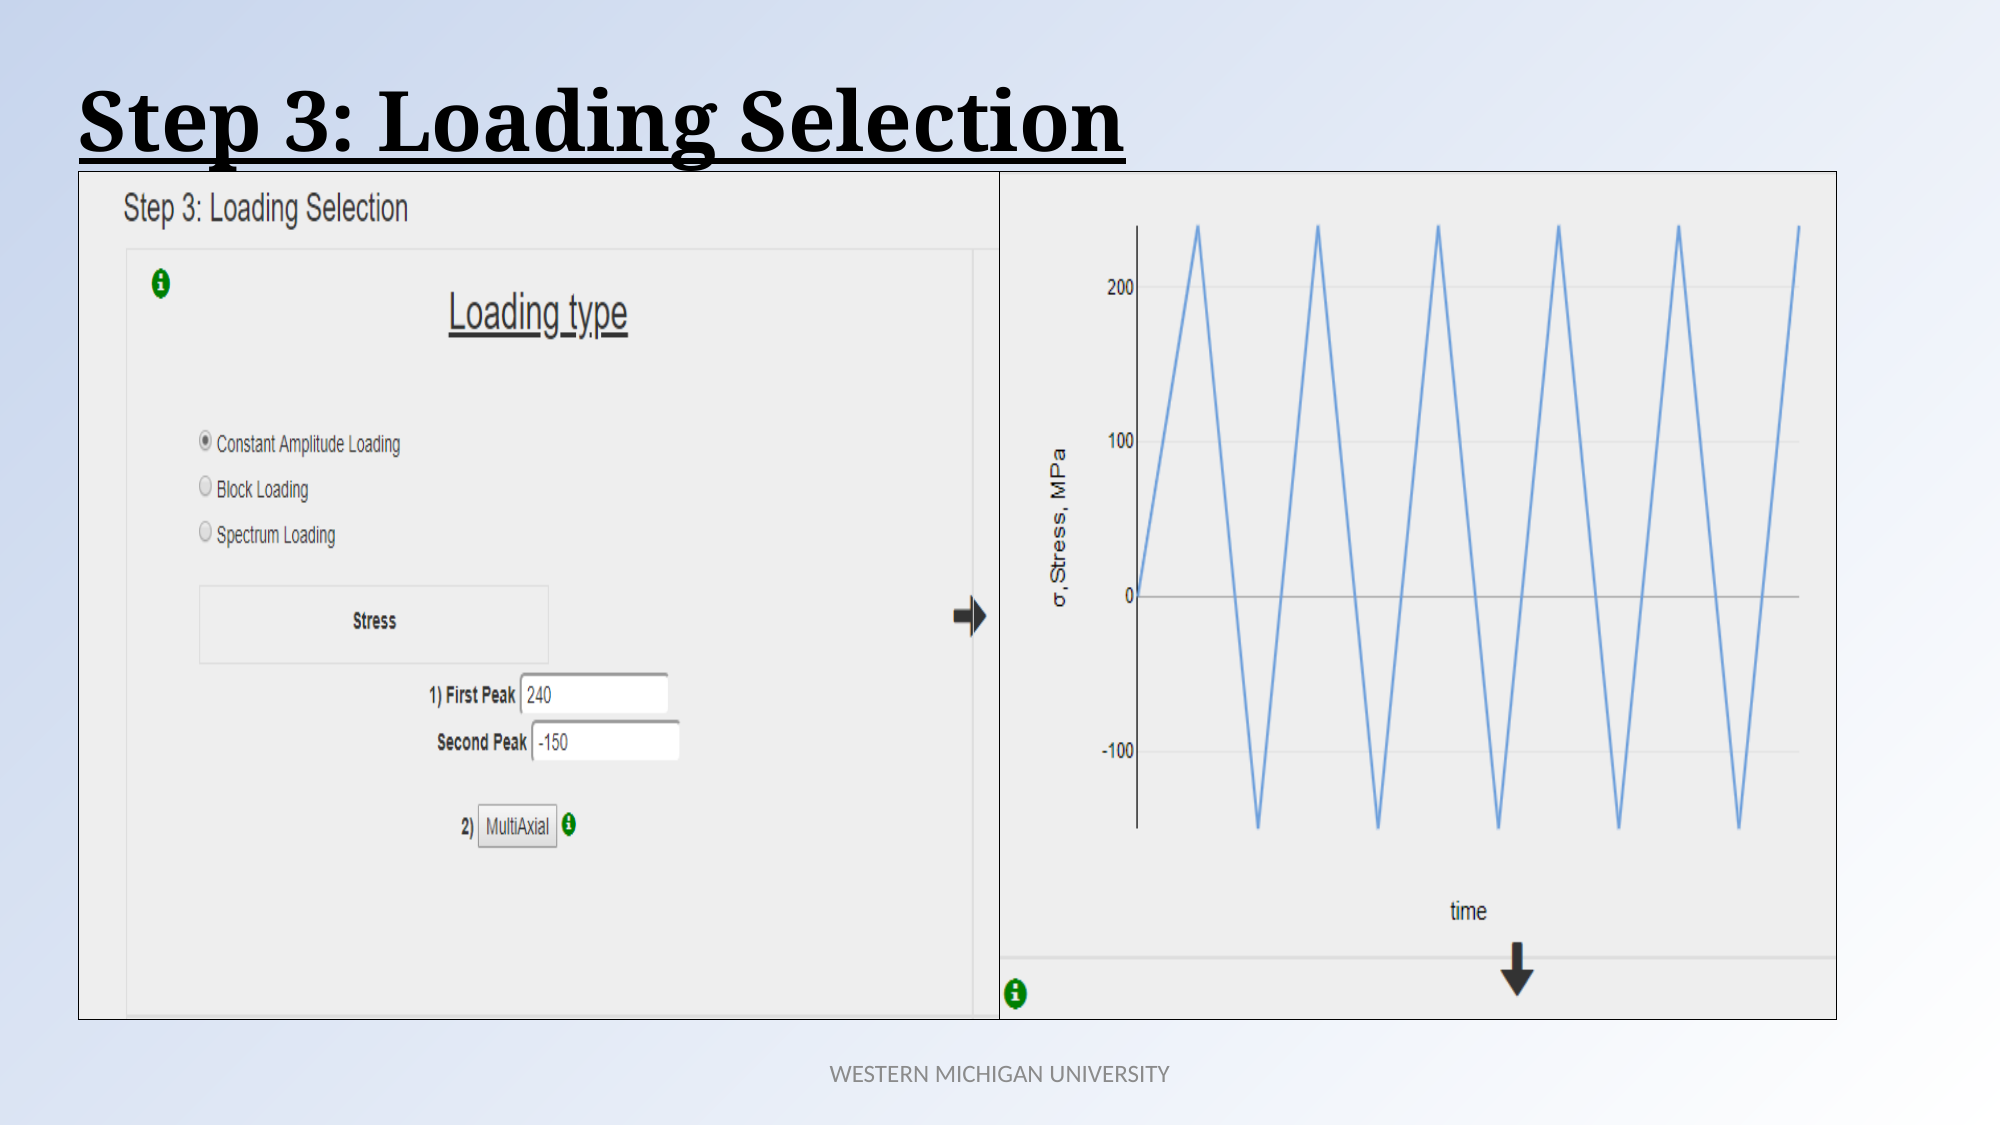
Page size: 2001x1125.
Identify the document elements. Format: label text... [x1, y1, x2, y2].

text_box Step 3: Loading Selection [64, 60, 1142, 176]
footer WESTERN MICHIGAN UNIVERSITY [662, 1042, 1338, 1103]
picture [78, 171, 1837, 1020]
